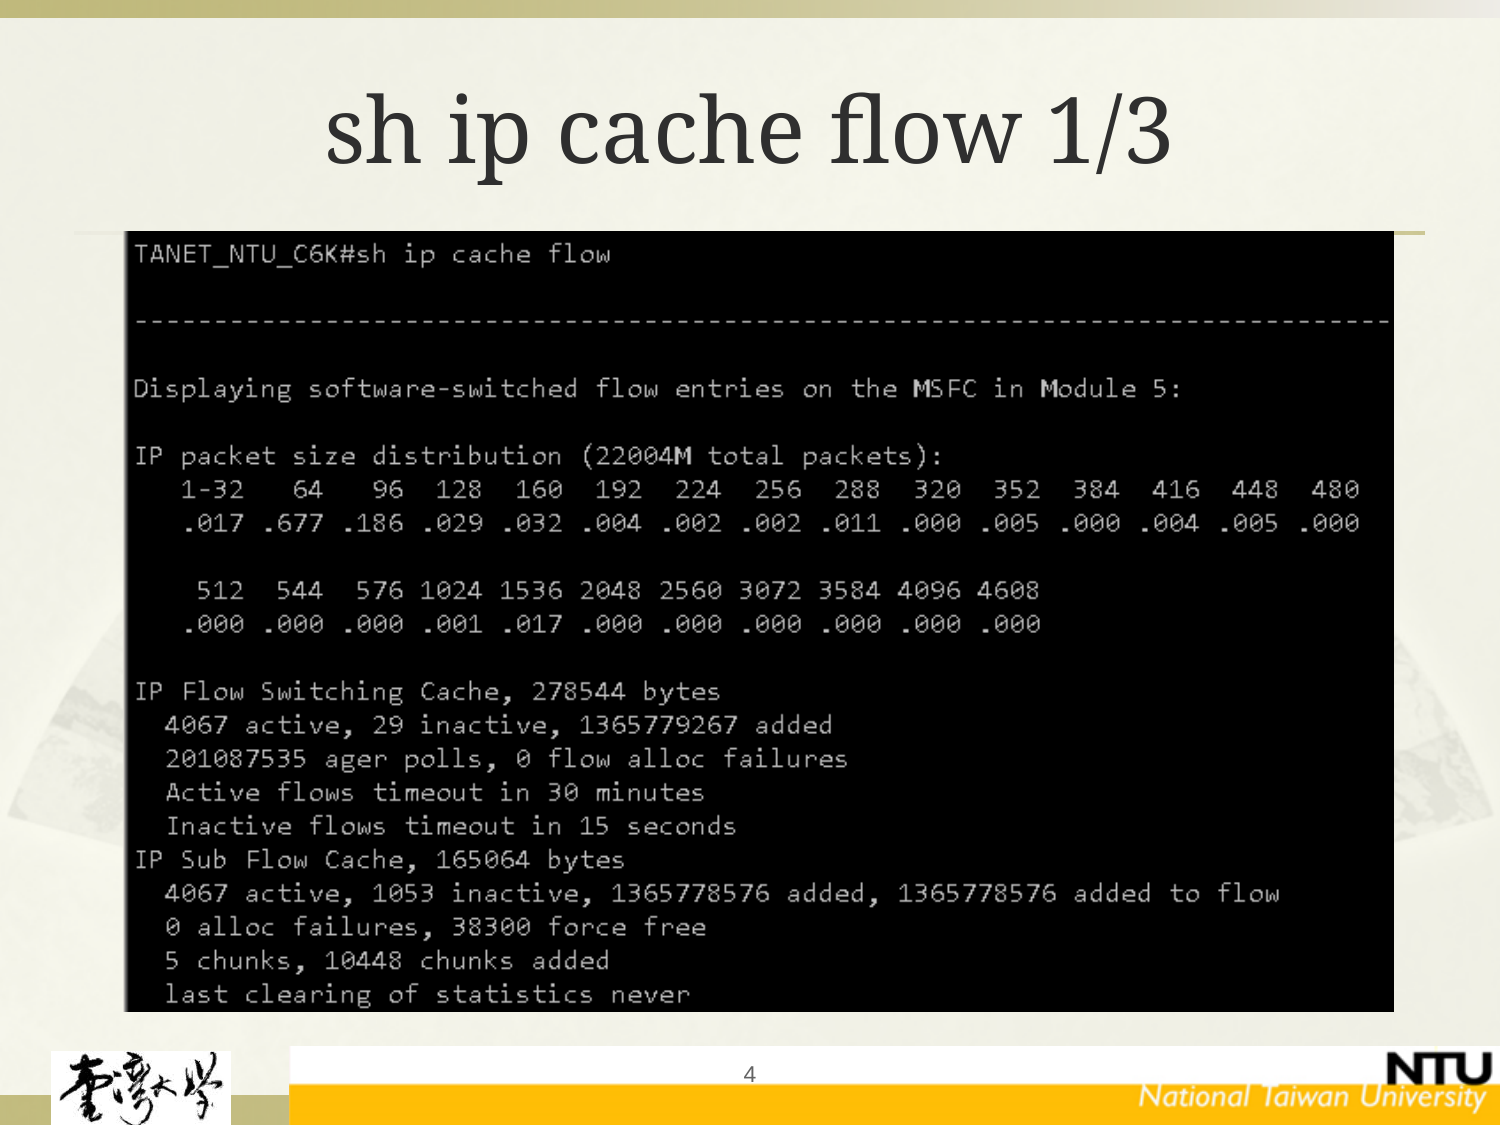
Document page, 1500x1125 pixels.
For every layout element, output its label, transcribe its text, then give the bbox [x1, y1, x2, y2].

picture [51, 1051, 231, 1125]
picture [289, 1046, 1500, 1125]
slide_number 4 [675, 1050, 825, 1097]
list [123, 231, 1394, 1012]
title sh ip cache flow 1/3 [75, 45, 1425, 209]
